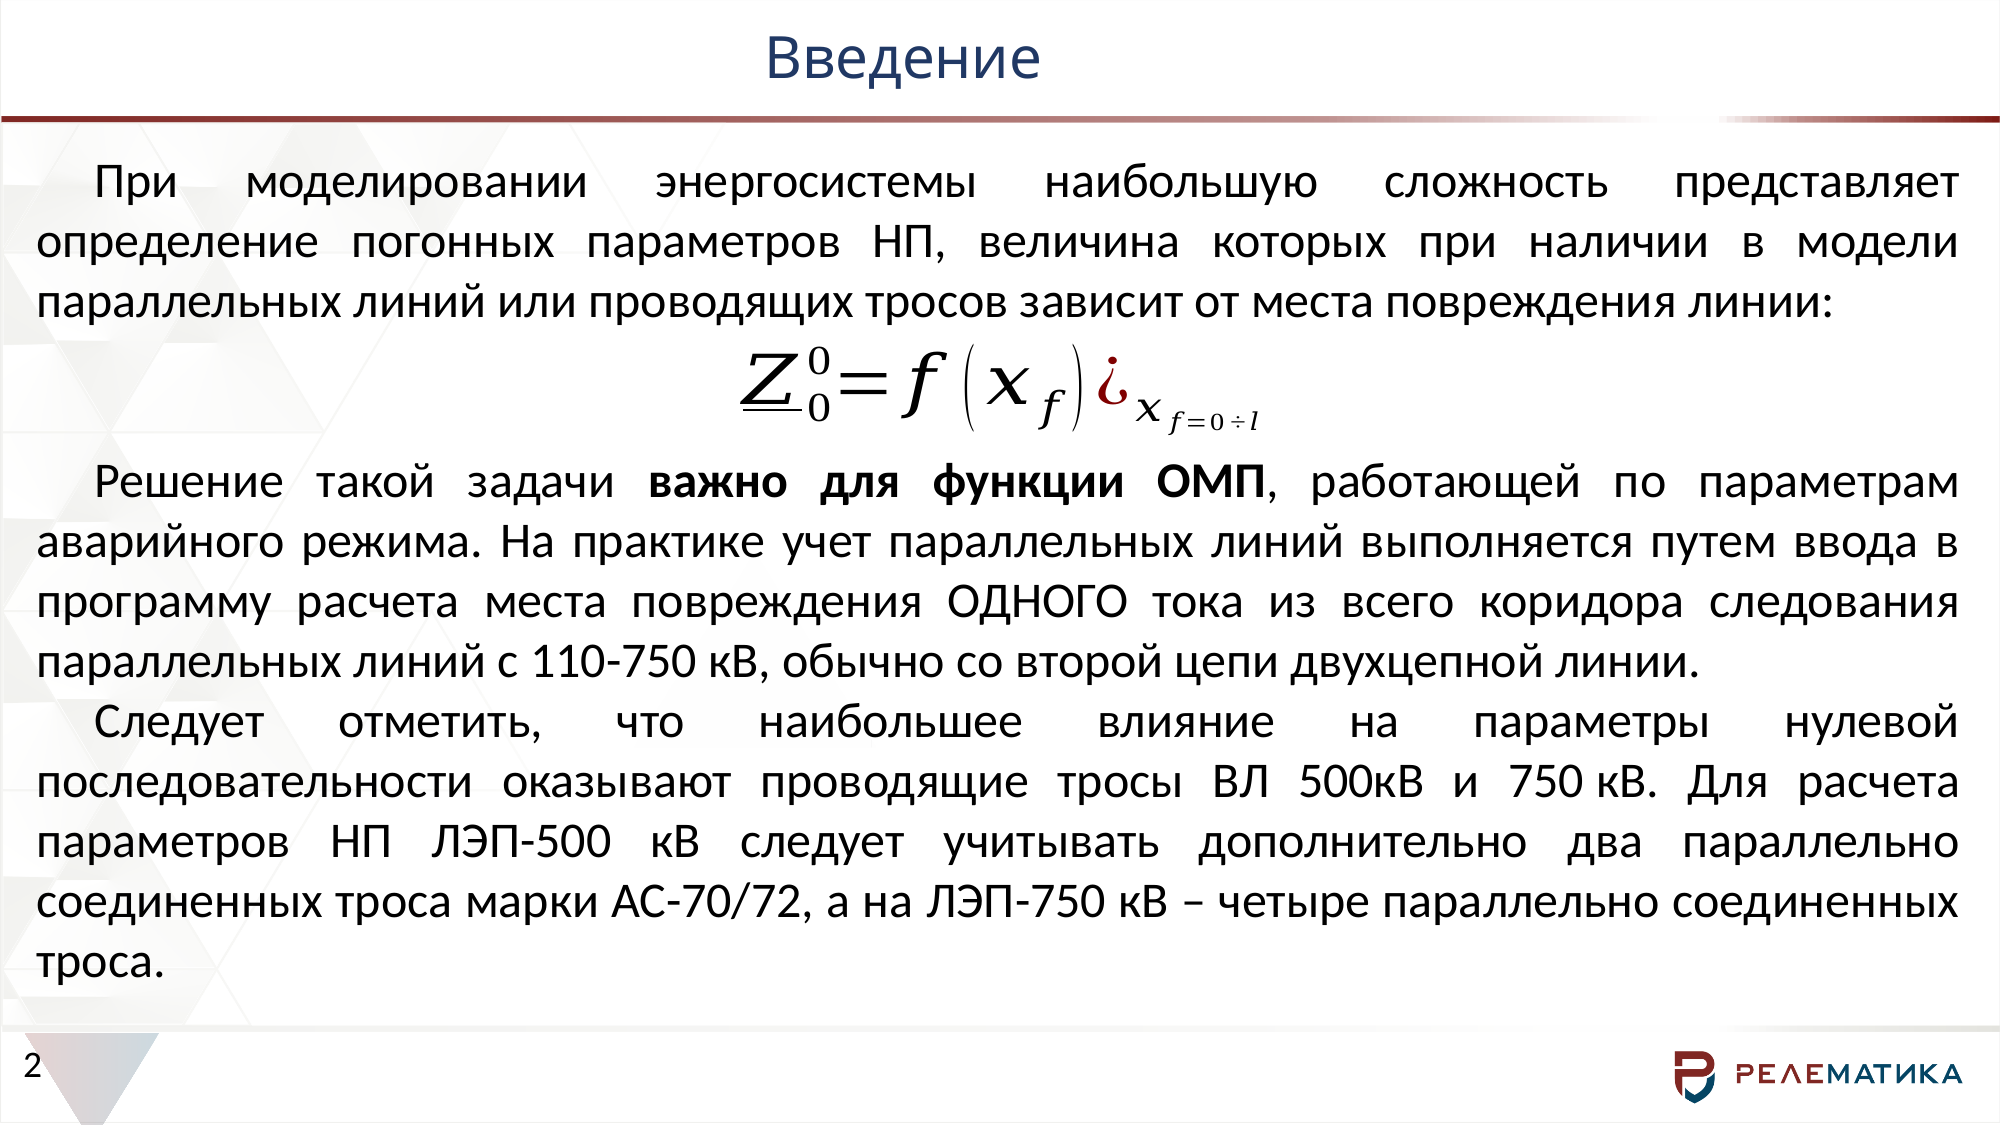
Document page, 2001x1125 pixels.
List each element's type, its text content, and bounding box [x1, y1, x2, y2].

text_box При моделировании энергосистемы наибольшую сложность представляет определение погонных параметров НП, величина которых при наличии в модели параллельных линий или проводящих тросов зависит от места повреждения линии: Решение такой задачи важно для функции ОМП, работающей по параметрам аварийного режима. На практике учет параллельных линий выполняется путем ввода в программу расчета места повреждения ОДНОГО тока из всего коридора следования параллельных линий с 110-750 кВ, обычно со второй цепи двухцепной линии. Следует отметить, что наибольшее влияние на параметры нулевой последовательности оказывают проводящие тросы ВЛ 500кВ и 750 кВ. Для расчета параметров НП ЛЭП-500 кВ следует учитывать дополнительно два параллельно соединенных троса марки АС-70/72, а на ЛЭП-750 кВ – четыре параллельно соединенных троса. [21, 140, 1976, 996]
title Введение [40, 21, 1766, 102]
picture [0, 1, 2000, 1123]
